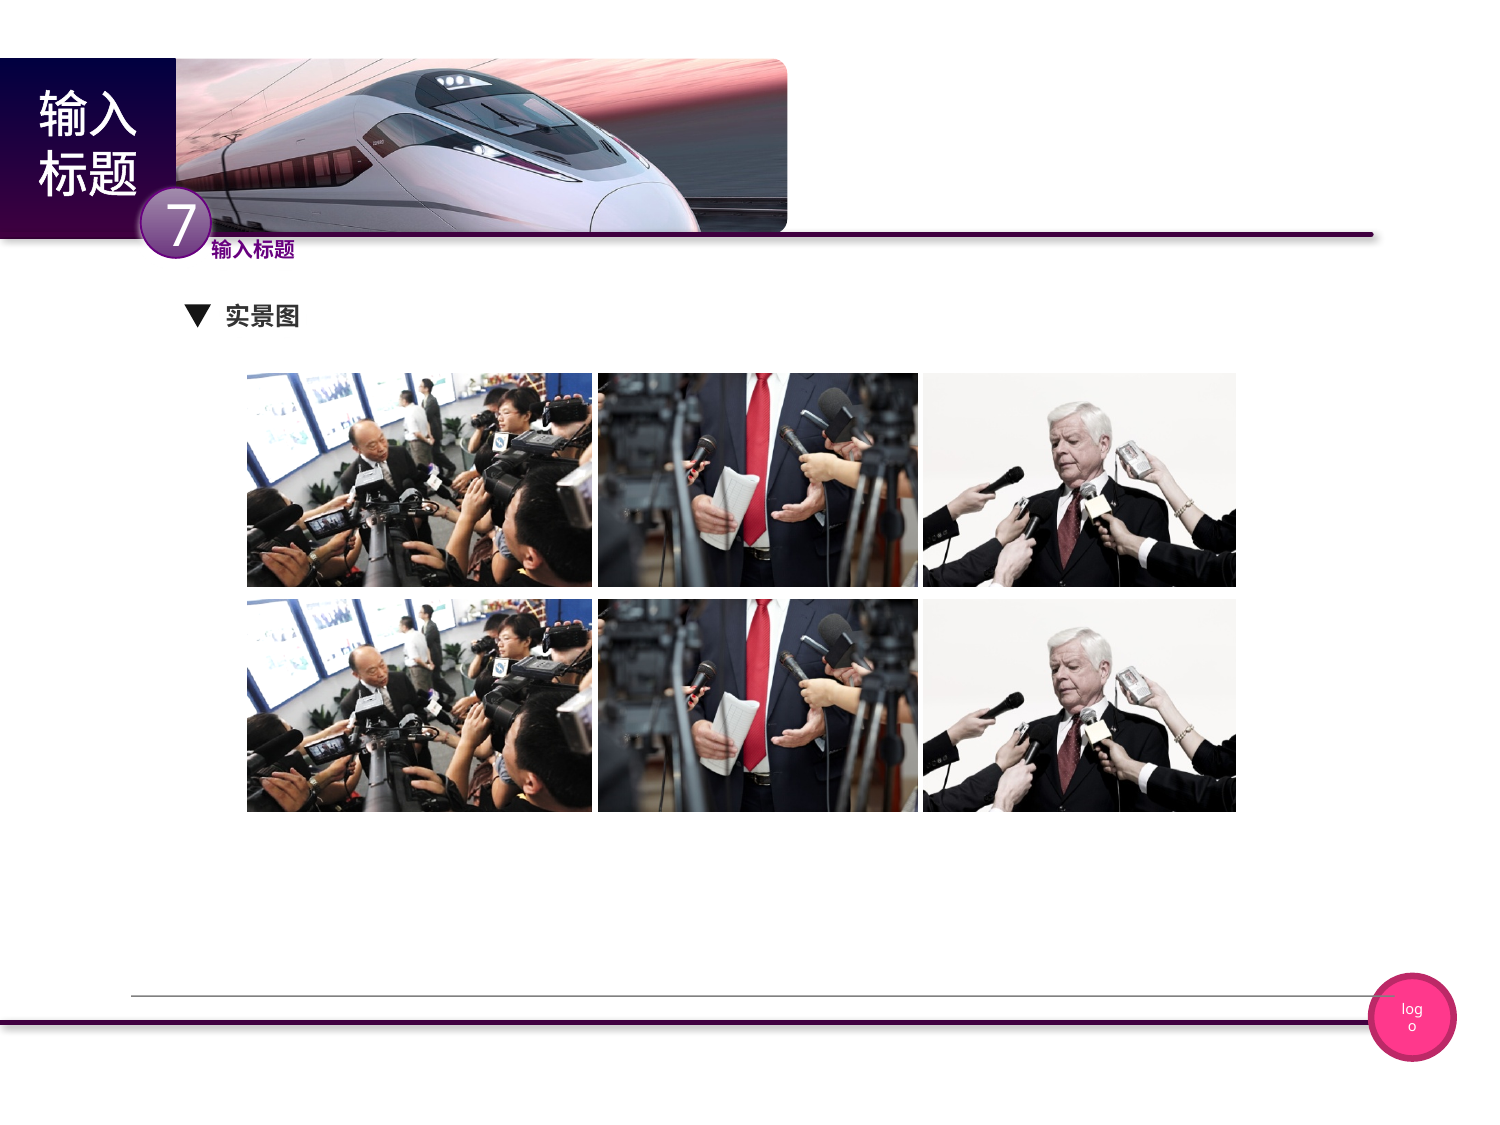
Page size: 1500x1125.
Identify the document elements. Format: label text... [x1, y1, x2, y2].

text_box 7 [139, 186, 212, 259]
text_box 实景图 [210, 292, 692, 339]
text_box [246, 598, 1236, 813]
text_box [181, 301, 205, 331]
text_box 输入标题 [11, 74, 164, 210]
picture [158, 58, 788, 232]
text_box 输入标题 [196, 228, 414, 270]
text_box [246, 373, 1236, 587]
